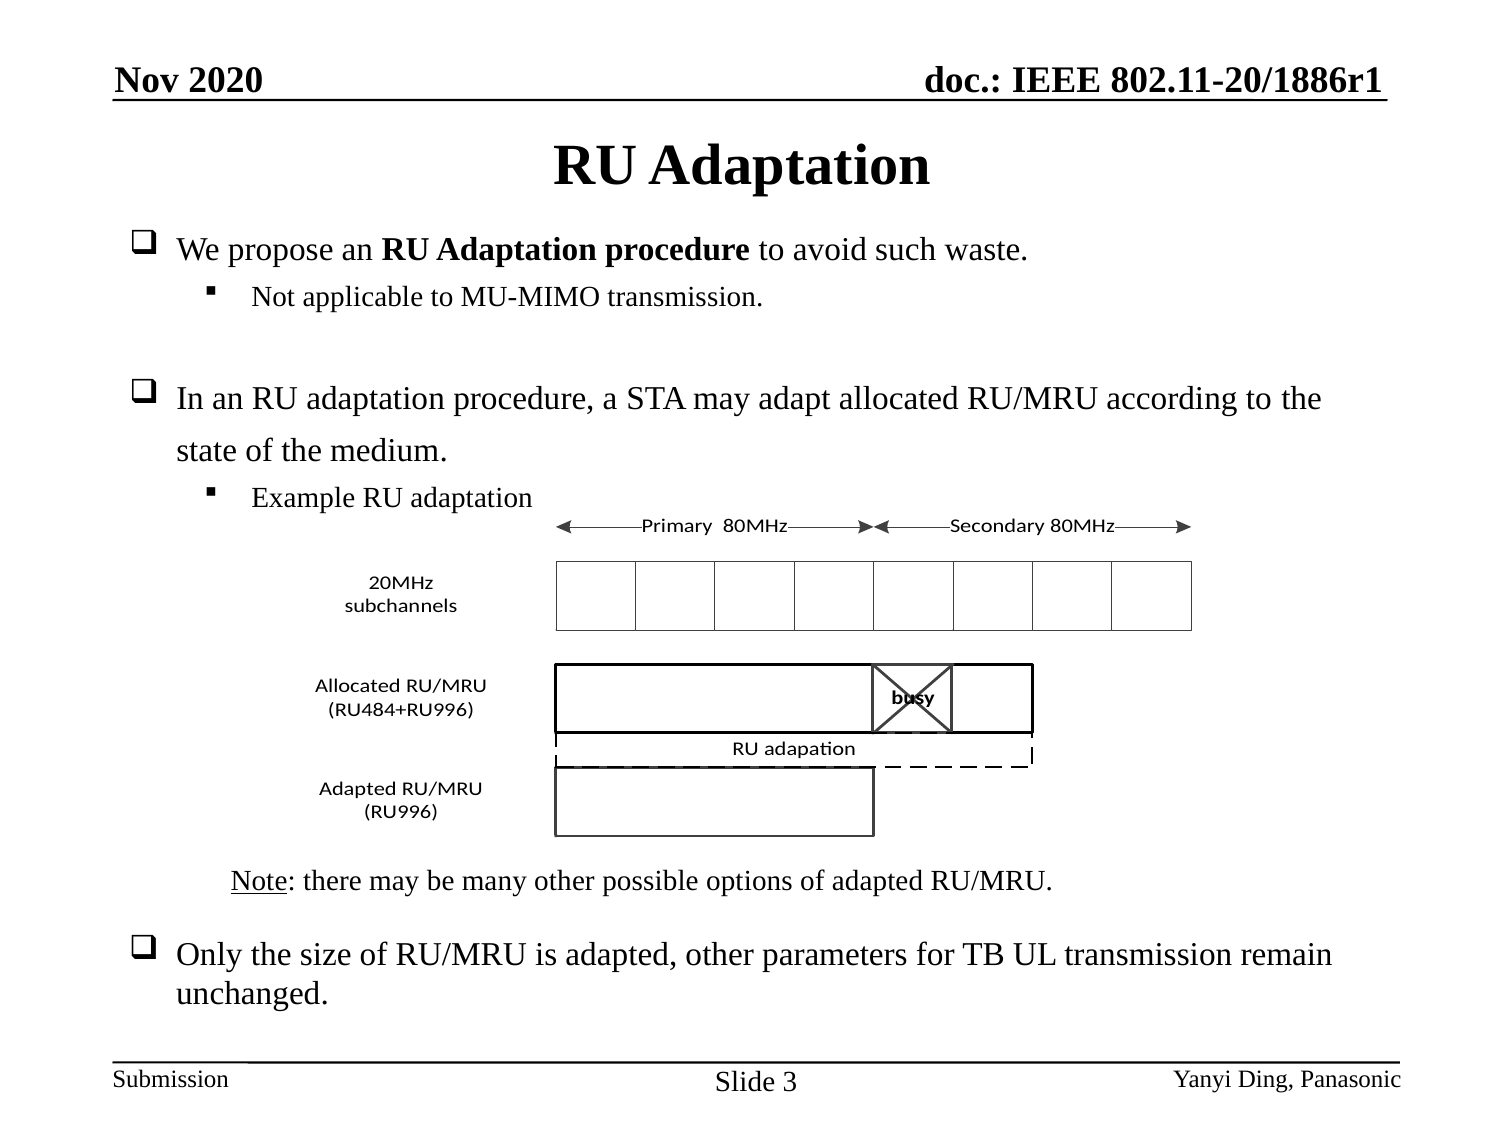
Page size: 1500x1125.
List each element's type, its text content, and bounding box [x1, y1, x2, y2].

footer Yanyi Ding, Panasonic [1170, 1061, 1402, 1093]
text_box We propose an RU Adaptation procedure to avoid such waste. Not applicable to MU-MIMO transmission. In an RU adaptation procedure, a STA may adapt allocated RU/MRU according to the state of the medium. Example RU adaptation [114, 207, 1402, 521]
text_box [229, 421, 1246, 883]
text_box Only the size of RU/MRU is adapted, other parameters for TB UL transmission remain unchanged. [114, 924, 1402, 1019]
text_box RU Adaptation [538, 118, 961, 204]
text_box Note: there may be many other possible options of adapted RU/MRU. [215, 854, 1245, 905]
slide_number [114, 54, 265, 101]
slide_number Slide 3 [704, 1061, 808, 1098]
